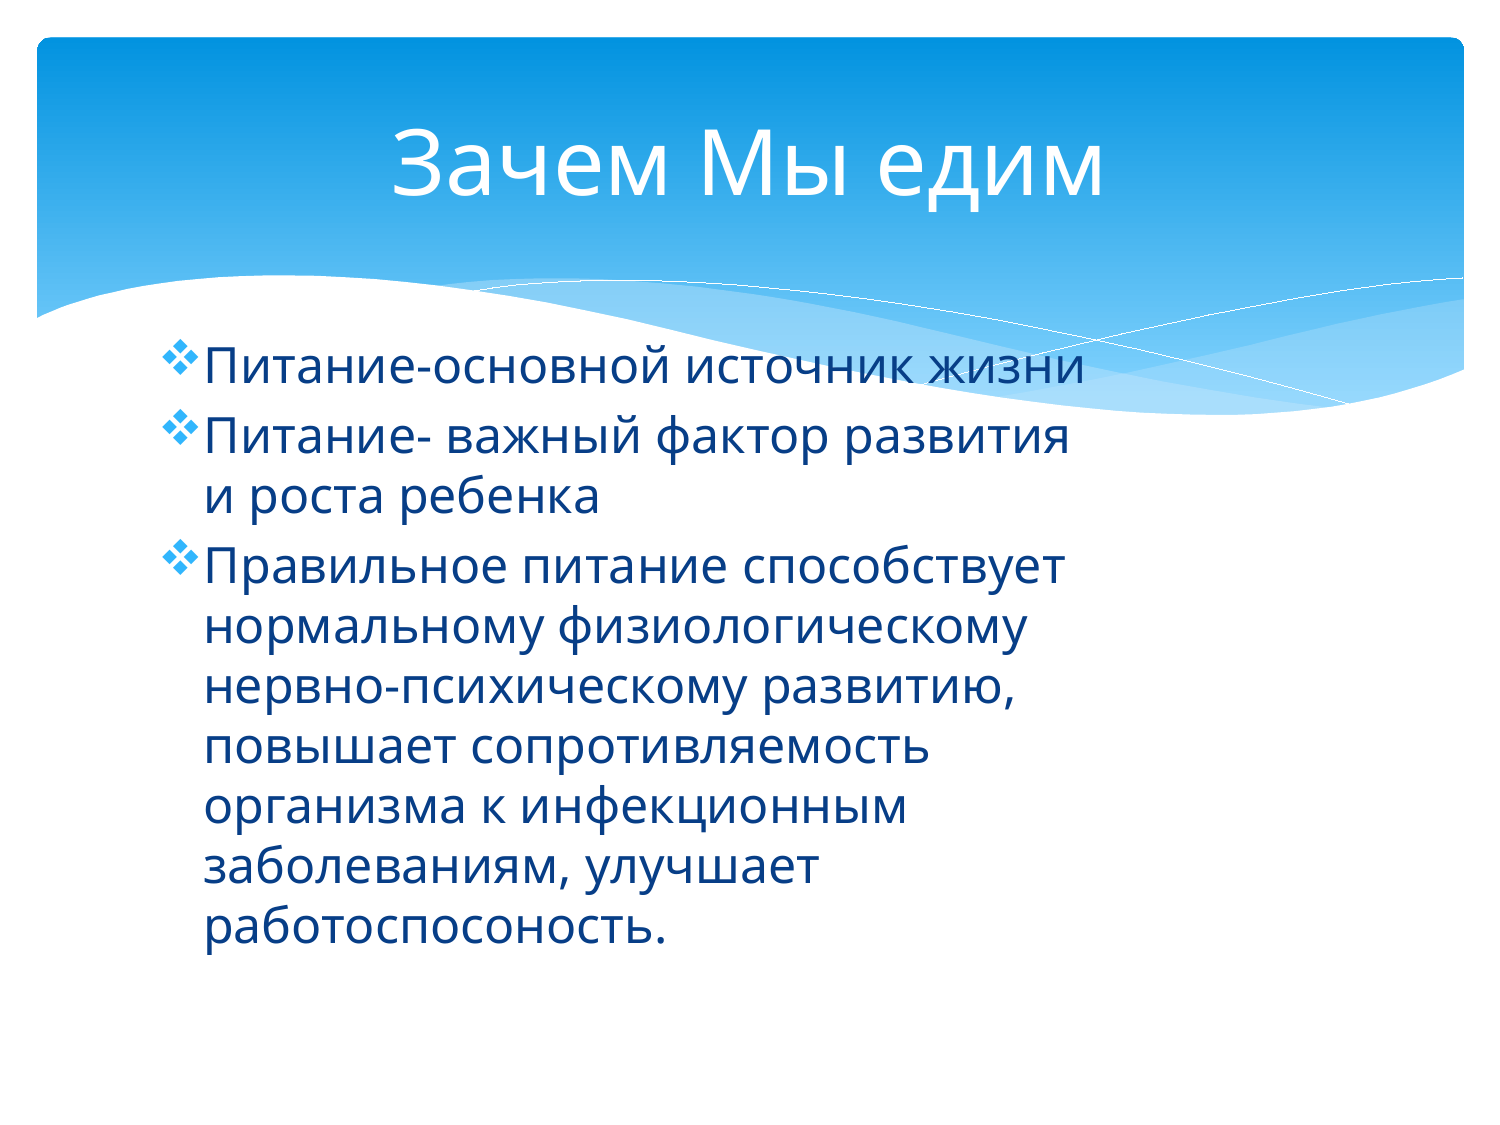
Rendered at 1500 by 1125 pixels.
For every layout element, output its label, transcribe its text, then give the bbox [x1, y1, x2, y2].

title Зачем Мы едим [75, 55, 1425, 261]
list Питание-основной источник жизни Питание- важный фактор развития и роста ребенка Правильное питание способствует нормальному физиологическому нервно-психическому развитию, повышает сопротивляемость организма к инфекционным заболеваниям, улучшает работоспосоность. [143, 326, 1128, 1005]
